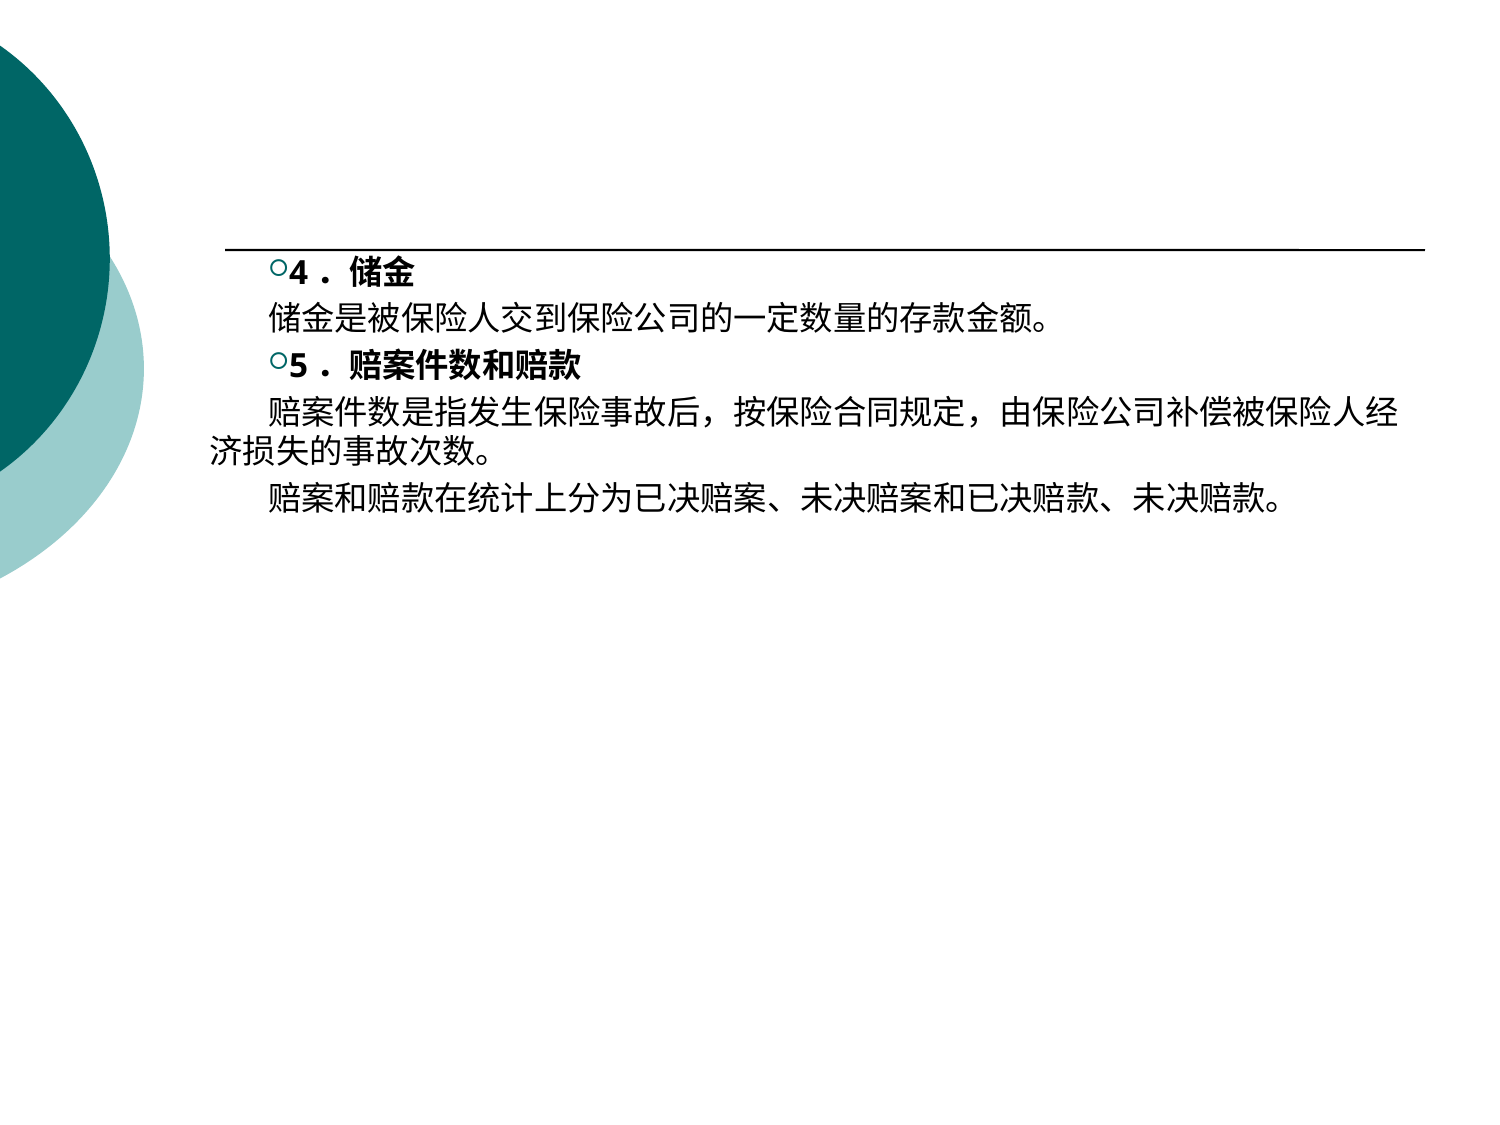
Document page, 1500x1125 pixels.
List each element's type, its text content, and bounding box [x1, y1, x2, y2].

list 4．储金 储金是被保险人交到保险公司的一定数量的存款金额。 5．赔案件数和赔款 赔案件数是指发生保险事故后，按保险合同规定，由保险公司补偿被保险人经济损失的事故次数。 赔案和赔款在统计上分为已决赔案、未决赔案和已决赔款、未决赔款。 [194, 243, 1424, 634]
